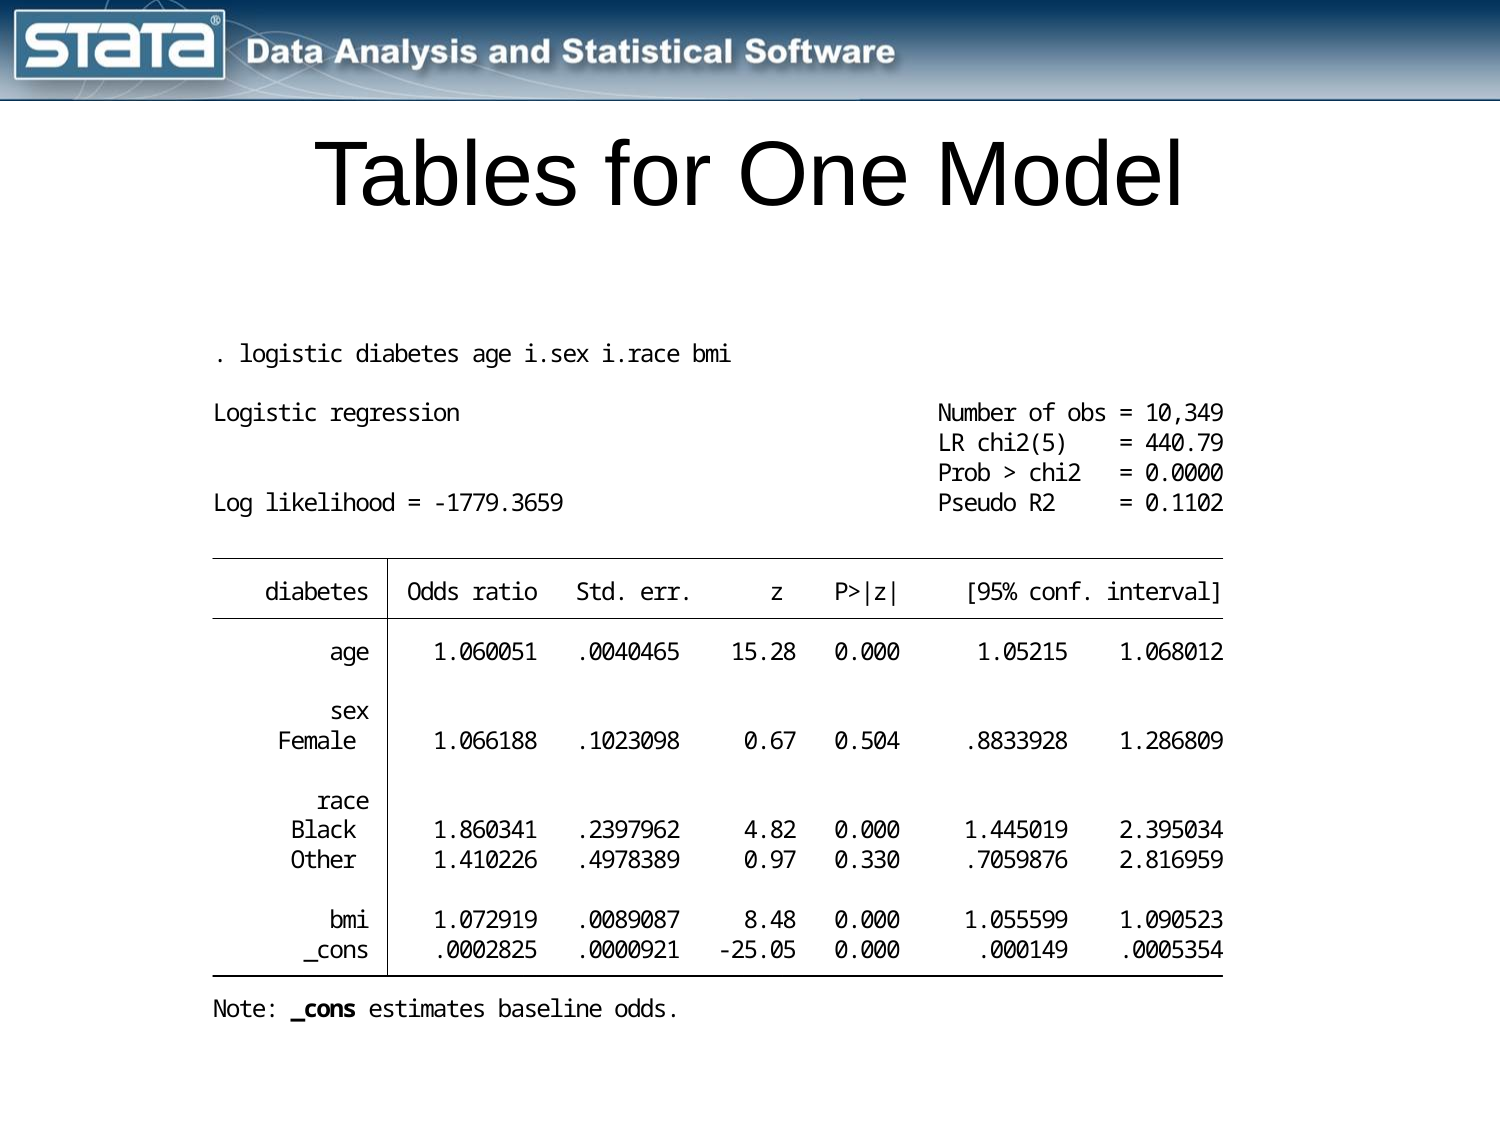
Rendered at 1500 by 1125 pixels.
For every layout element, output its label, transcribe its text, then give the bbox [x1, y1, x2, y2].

title Tables for One Model [0, 108, 1500, 238]
picture [199, 335, 1277, 1022]
picture [0, 0, 1500, 102]
